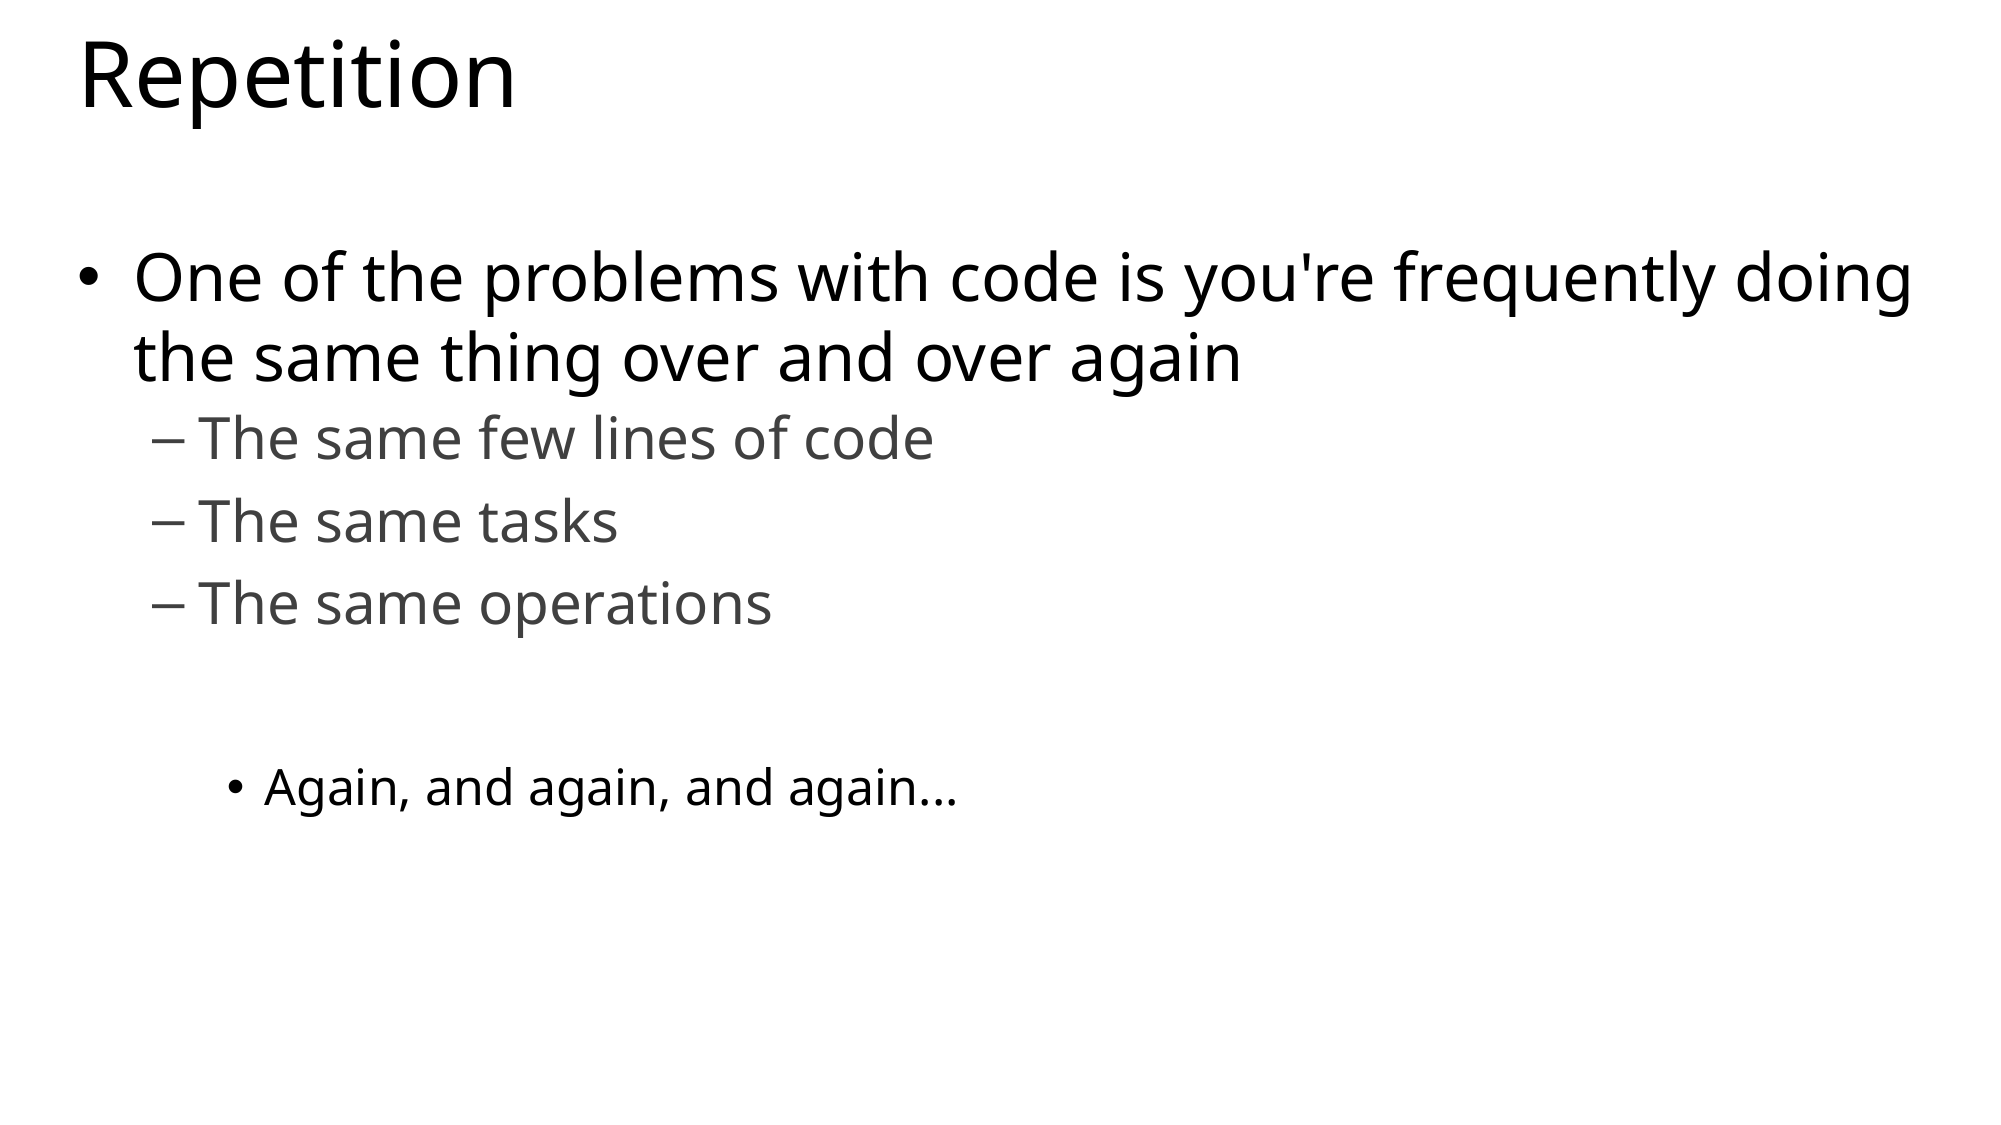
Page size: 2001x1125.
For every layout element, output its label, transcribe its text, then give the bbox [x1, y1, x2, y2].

list One of the problems with code is you're frequently doing the same thing over and over again The same few lines of code The same tasks The same operations Again, and again, and again... [62, 227, 1953, 1096]
title Repetition [62, 29, 1953, 205]
